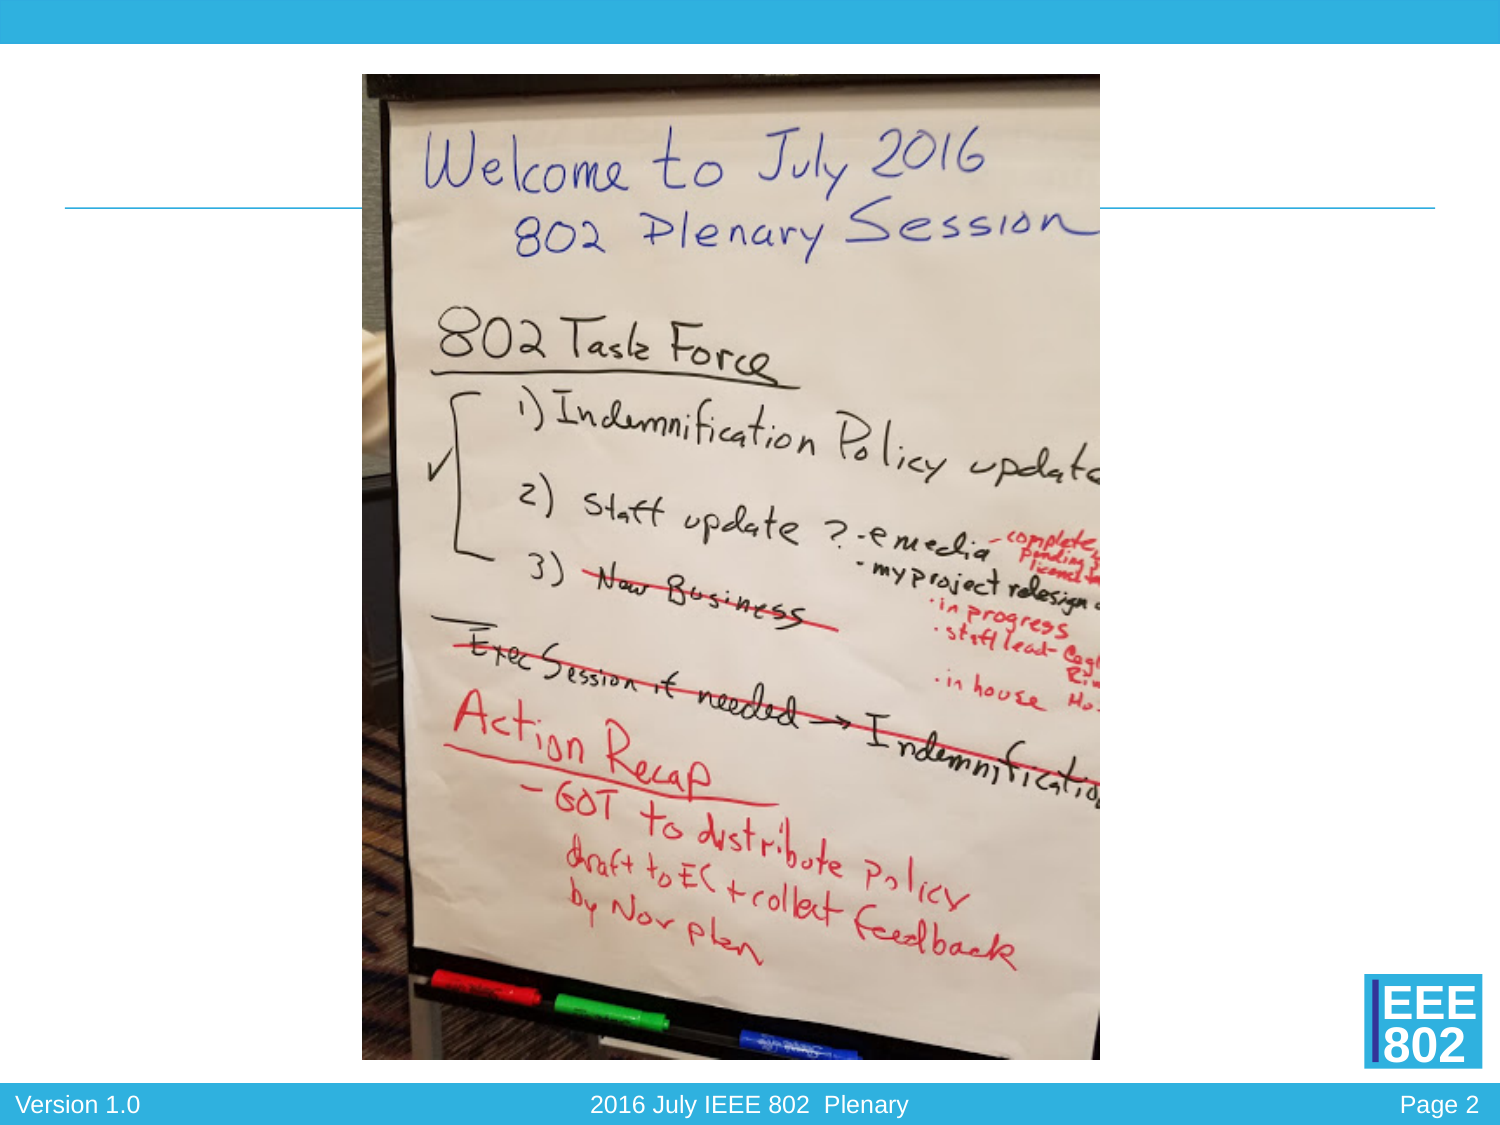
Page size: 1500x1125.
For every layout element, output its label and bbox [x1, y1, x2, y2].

picture [362, 74, 1100, 1060]
